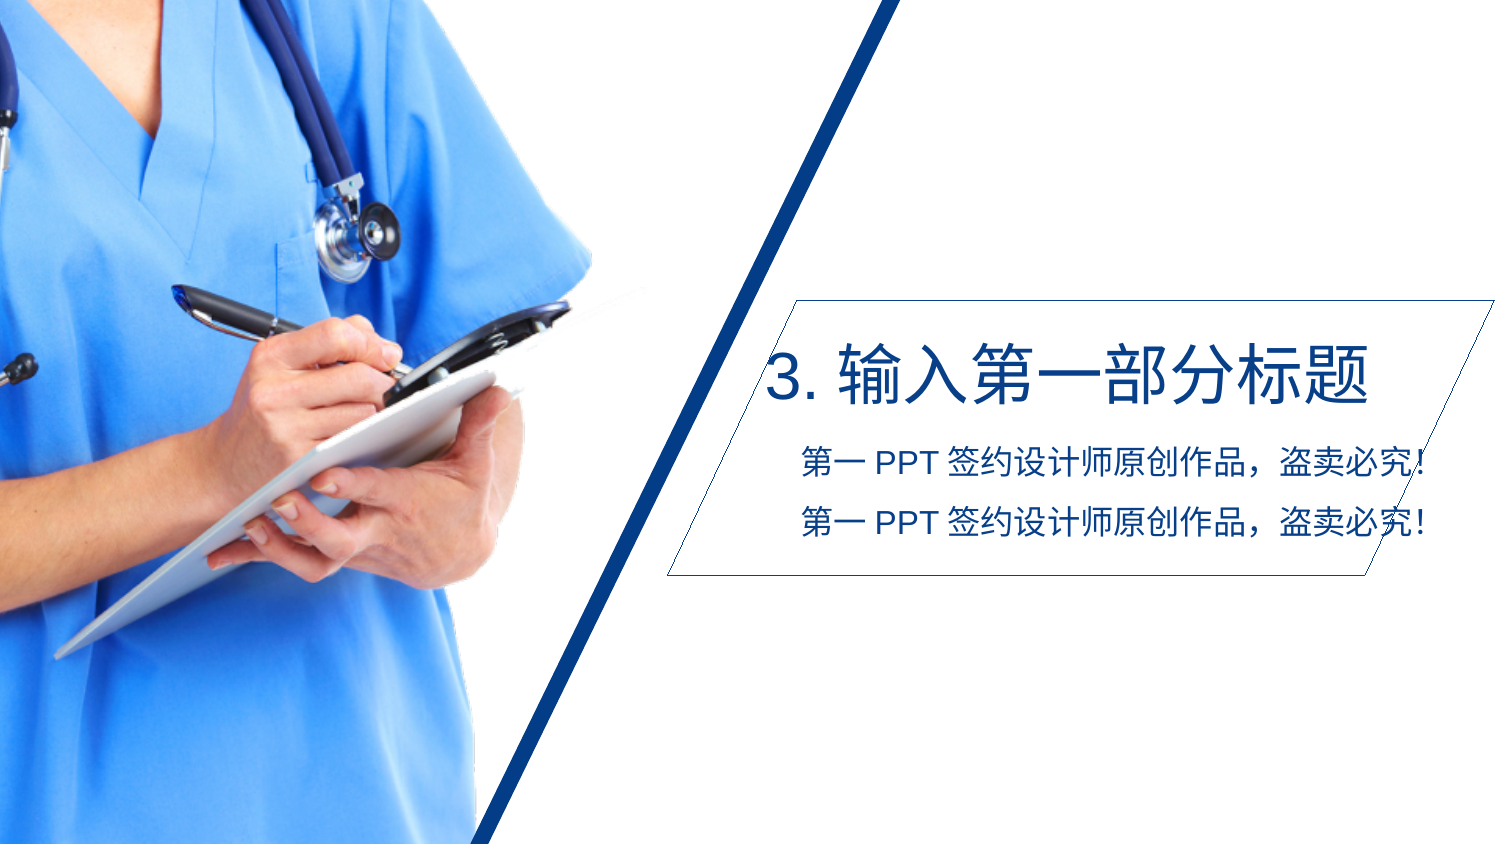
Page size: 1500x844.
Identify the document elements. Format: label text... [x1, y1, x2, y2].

text_box [943, 300, 1495, 413]
text_box 3.输入第一部分标题 [943, 327, 1424, 413]
text_box 第一PPT签约设计师原创作品，盗卖必究！ 第一PPT签约设计师原创作品，盗卖必究！ [943, 413, 1500, 609]
picture [0, 0, 454, 844]
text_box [454, 0, 940, 844]
